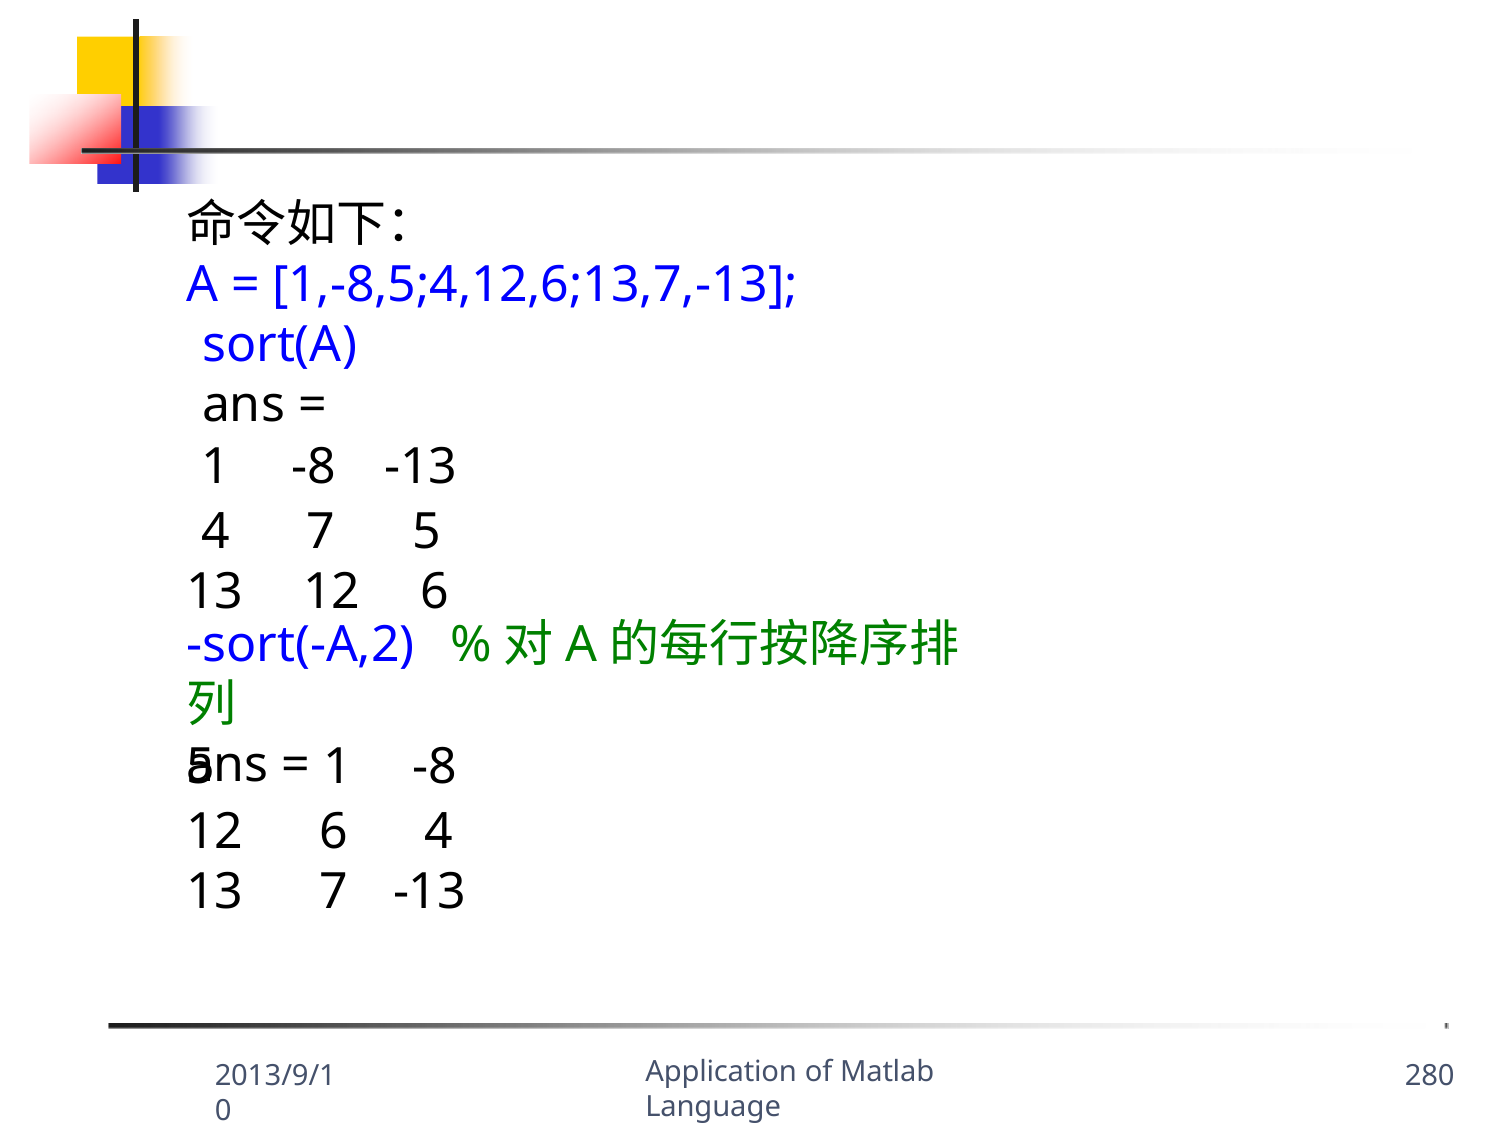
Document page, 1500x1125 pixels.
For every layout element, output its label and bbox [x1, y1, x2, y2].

table_header [182, 430, 461, 495]
text_box [184, 611, 979, 792]
slide_number [643, 1051, 987, 1125]
footer [212, 1056, 351, 1125]
slide_number [1400, 1056, 1457, 1125]
table_cell [182, 495, 461, 619]
text_box [184, 191, 828, 432]
picture [29, 36, 1431, 184]
table_cell [182, 795, 470, 921]
table_header [182, 730, 470, 795]
picture [108, 1023, 1458, 1029]
